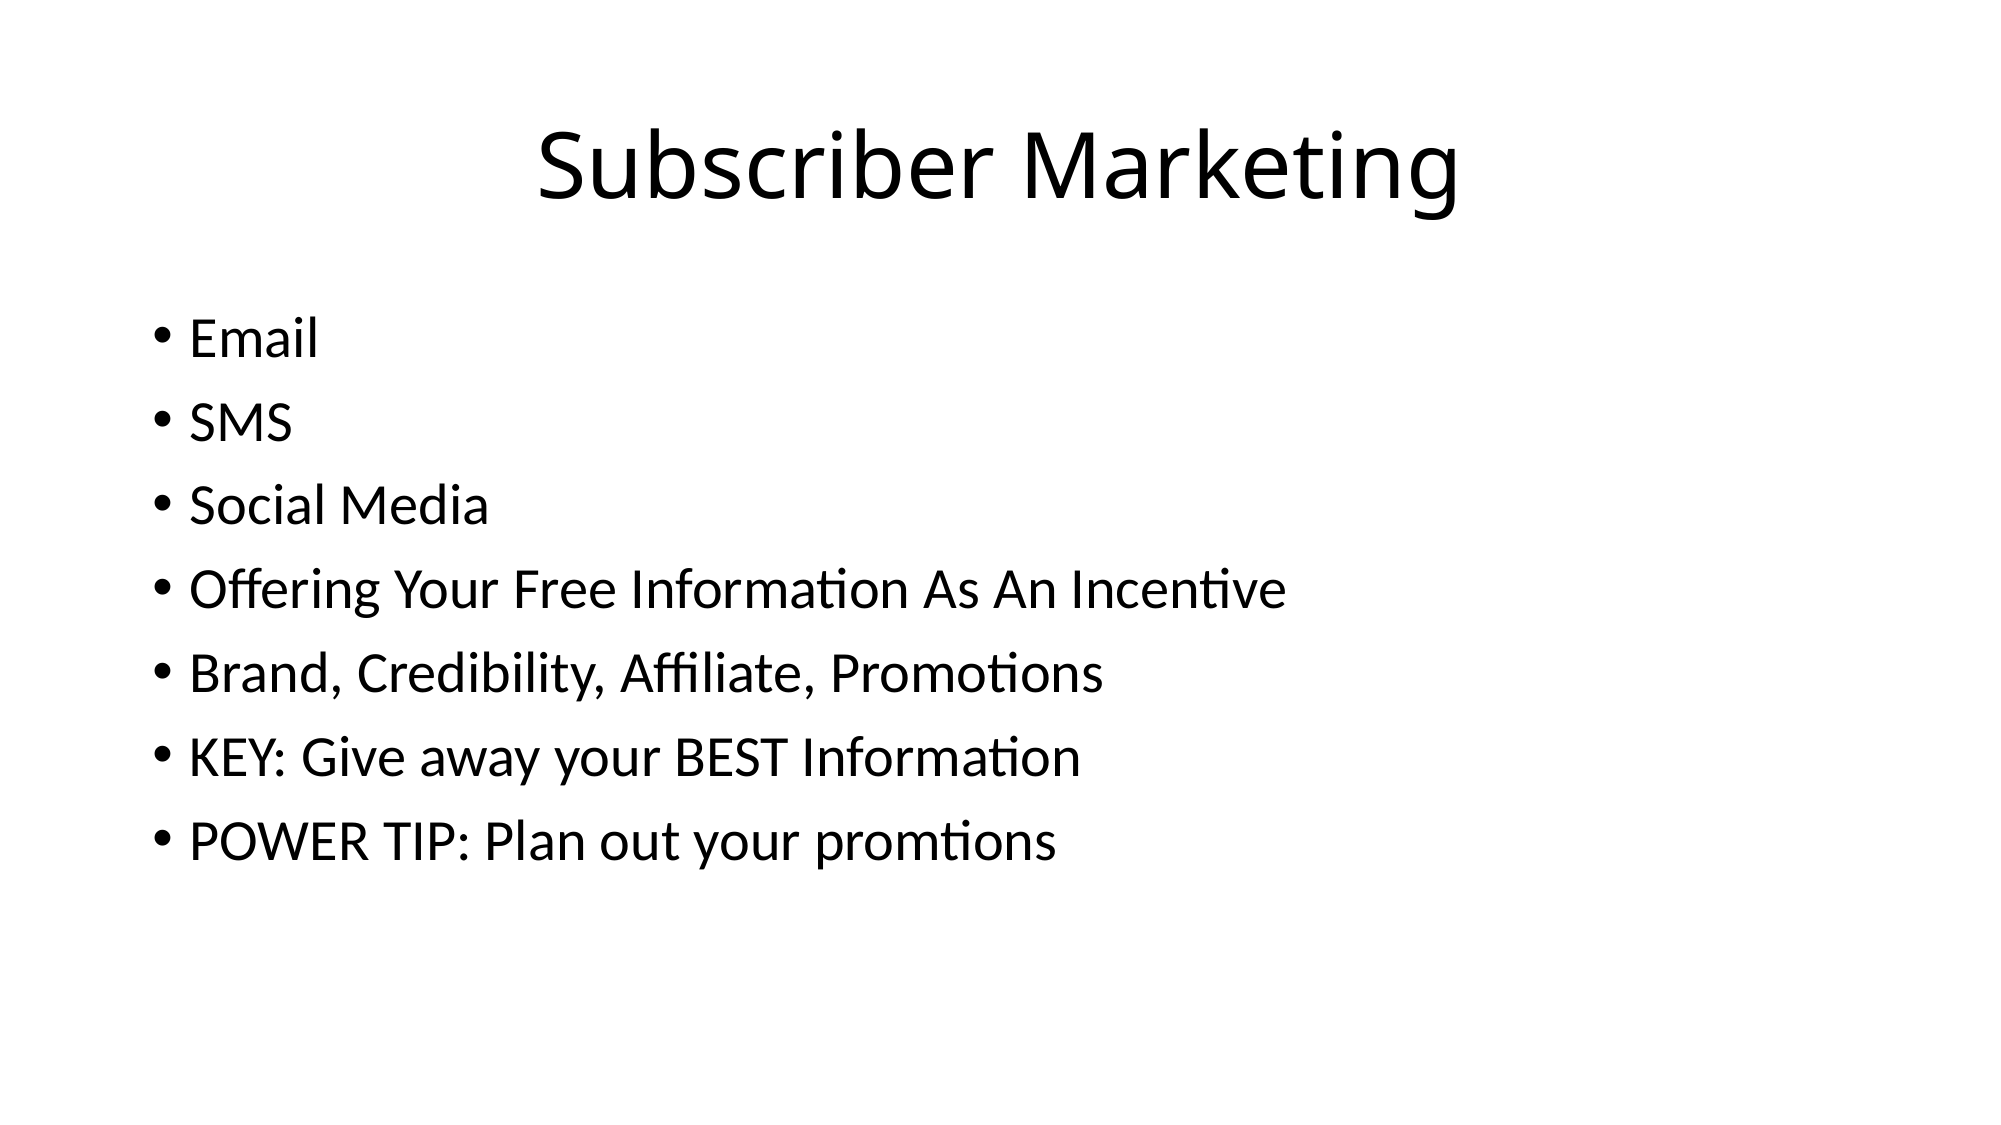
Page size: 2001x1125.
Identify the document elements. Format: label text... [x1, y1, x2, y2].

title Subscriber Marketing [137, 59, 1863, 278]
list Email SMS Social Media Offering Your Free Information As An Incentive Brand, Credibility, Affiliate, Promotions KEY: Give away your BEST Information POWER TIP: Plan out your promtions [137, 299, 1863, 1014]
